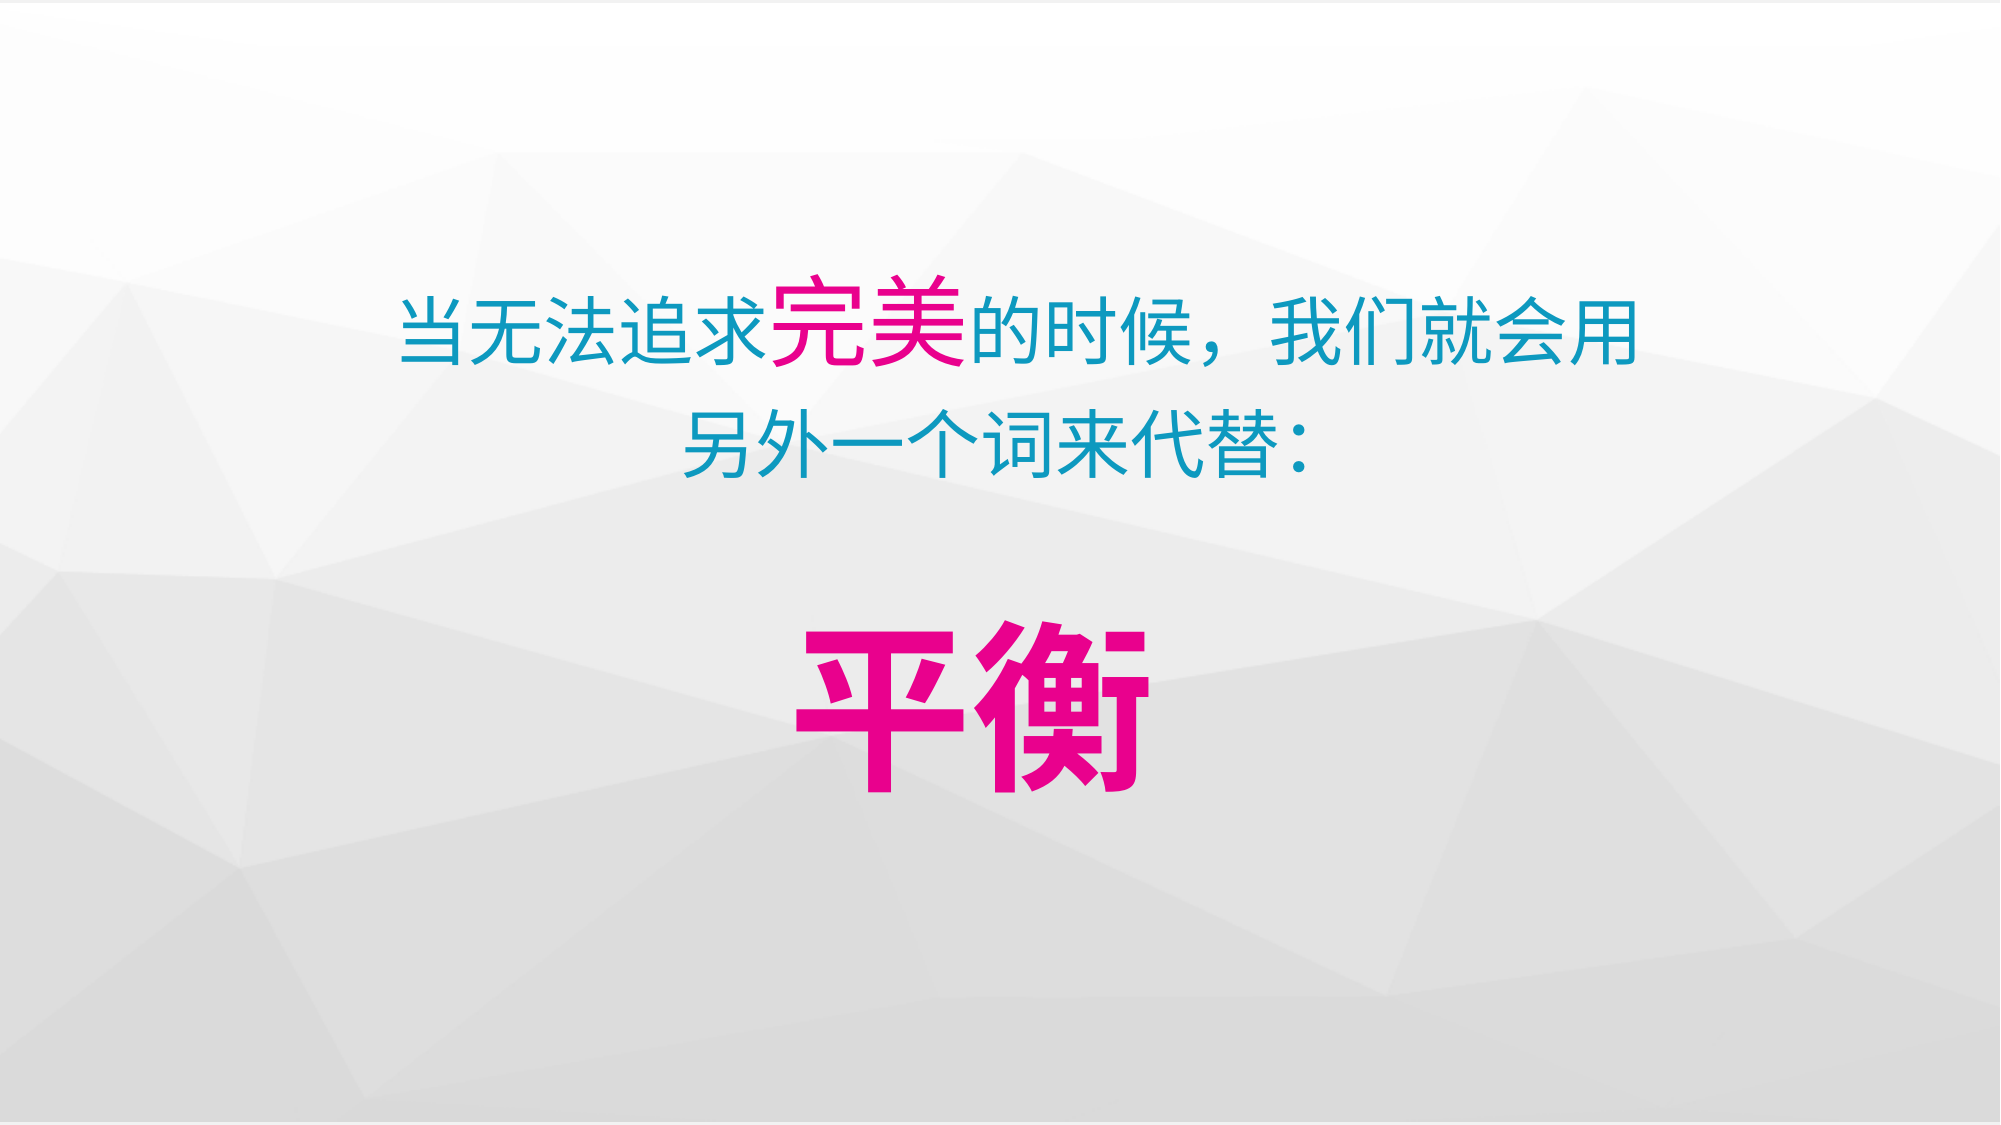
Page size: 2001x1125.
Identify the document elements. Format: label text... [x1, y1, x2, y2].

picture [0, 3, 2000, 1122]
text_box 当无法追求完美的时候，我们就会用另外一个词来代替： [367, 228, 1670, 495]
text_box 平衡 [320, 541, 1623, 821]
